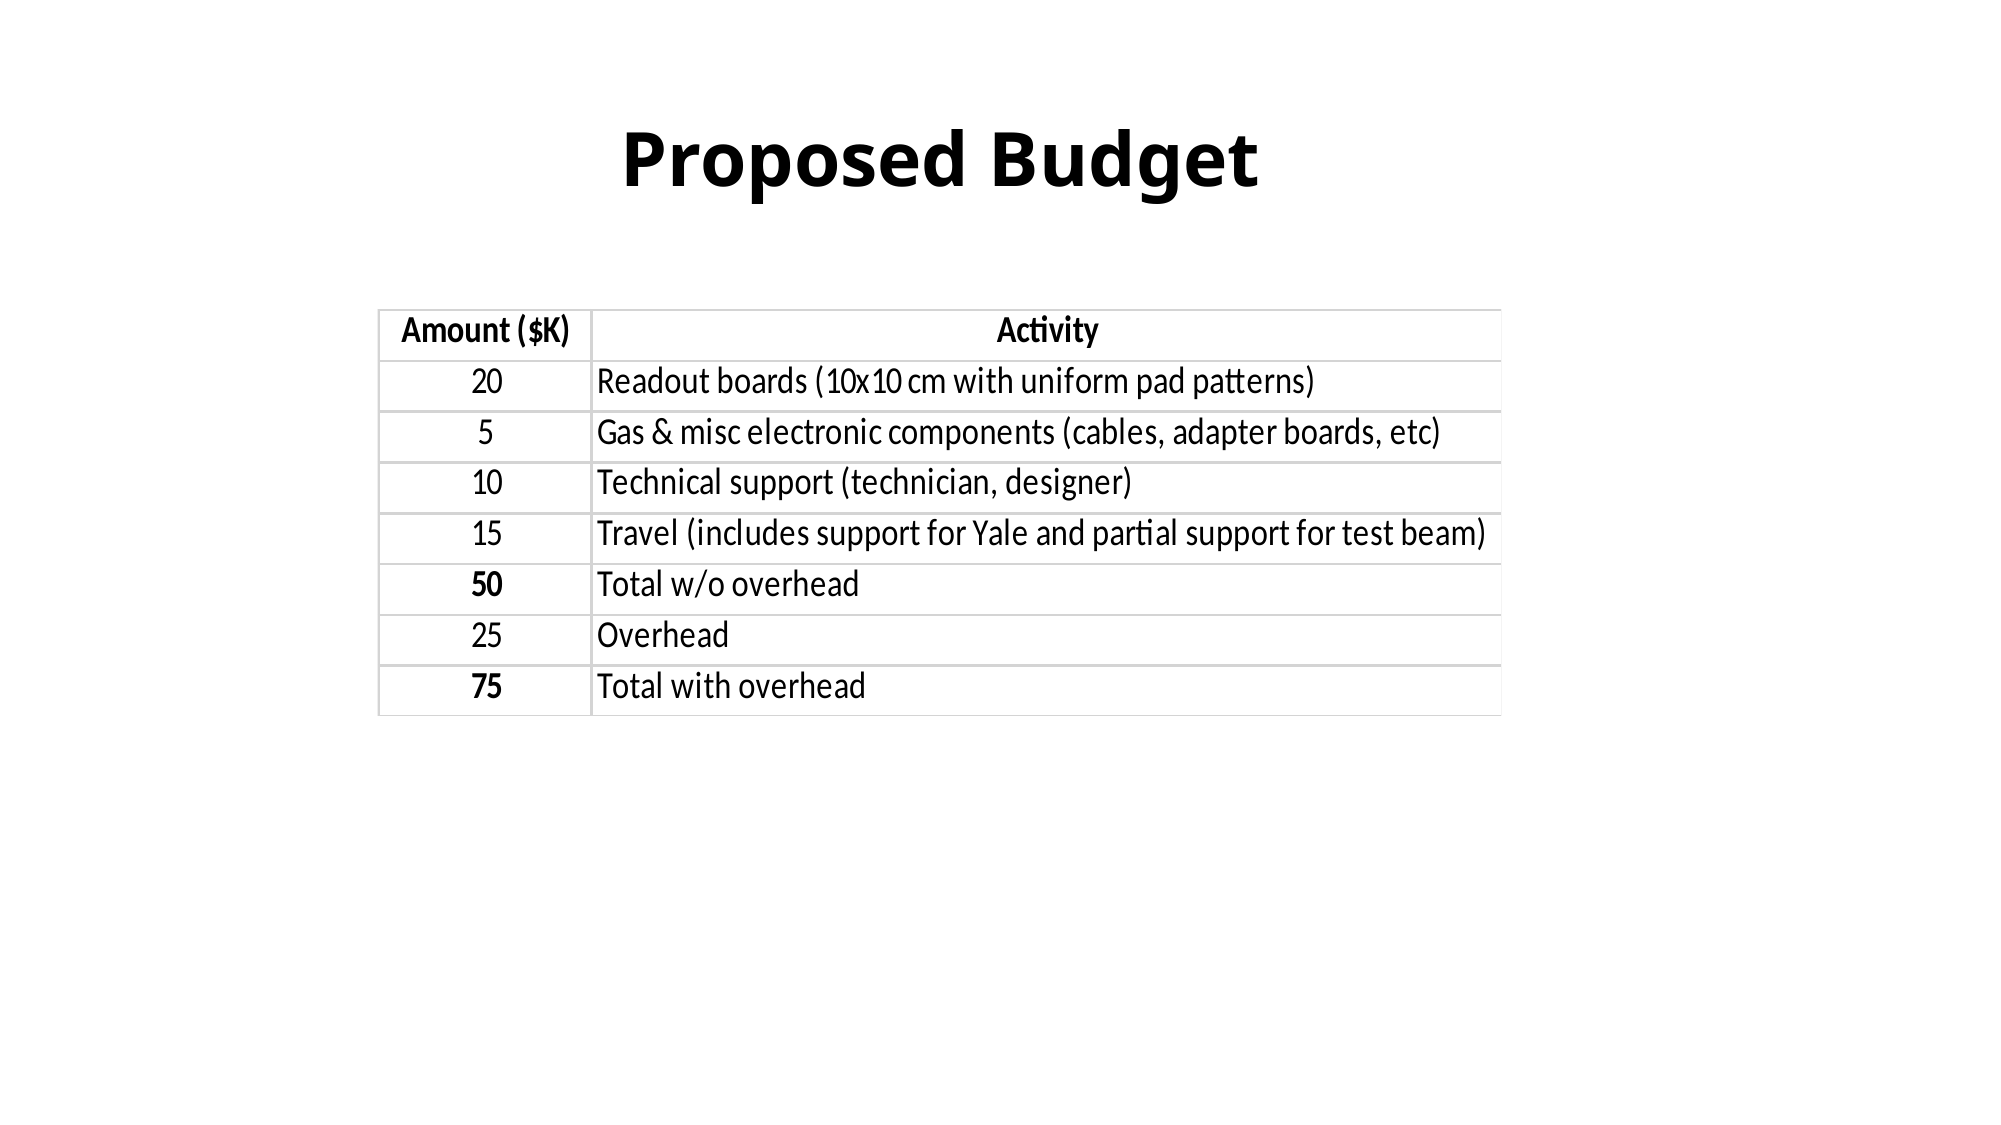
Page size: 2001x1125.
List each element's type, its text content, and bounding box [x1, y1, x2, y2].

text_box Proposed Budget [605, 103, 1276, 209]
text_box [377, 308, 1504, 718]
